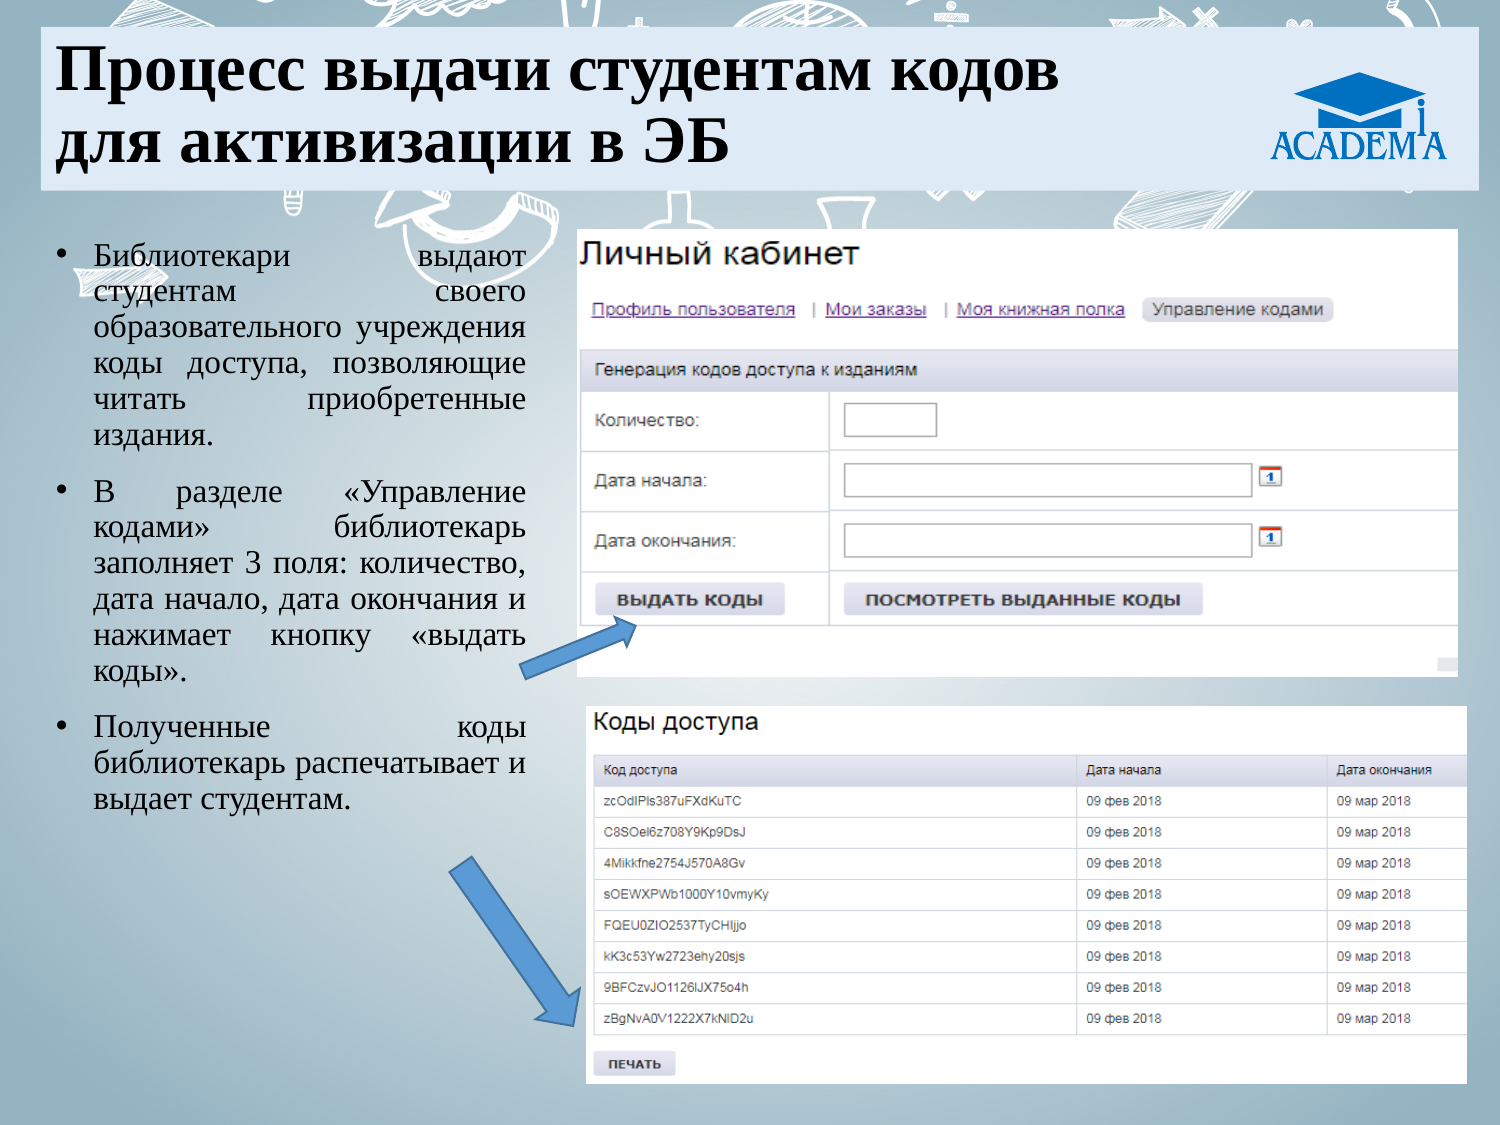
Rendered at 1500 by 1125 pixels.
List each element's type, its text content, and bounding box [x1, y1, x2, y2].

title Процесс выдачи студентам кодов для активизации в ЭБ [40, 26, 1479, 191]
picture [0, 0, 1500, 1125]
text_box [448, 855, 582, 1028]
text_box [1270, 72, 1447, 160]
text_box [518, 640, 577, 681]
list Библиотекари выдают студентам своего образовательного учреждения коды доступа, позволяющие читать приобретенные издания. В разделе «Управление кодами» библиотекарь заполняет 3 поля: количество, дата начало, дата окончания и нажимает кнопку «выдать коды». Полученные коды библиотекарь распечатывает и выдает студентам. [40, 229, 542, 1102]
